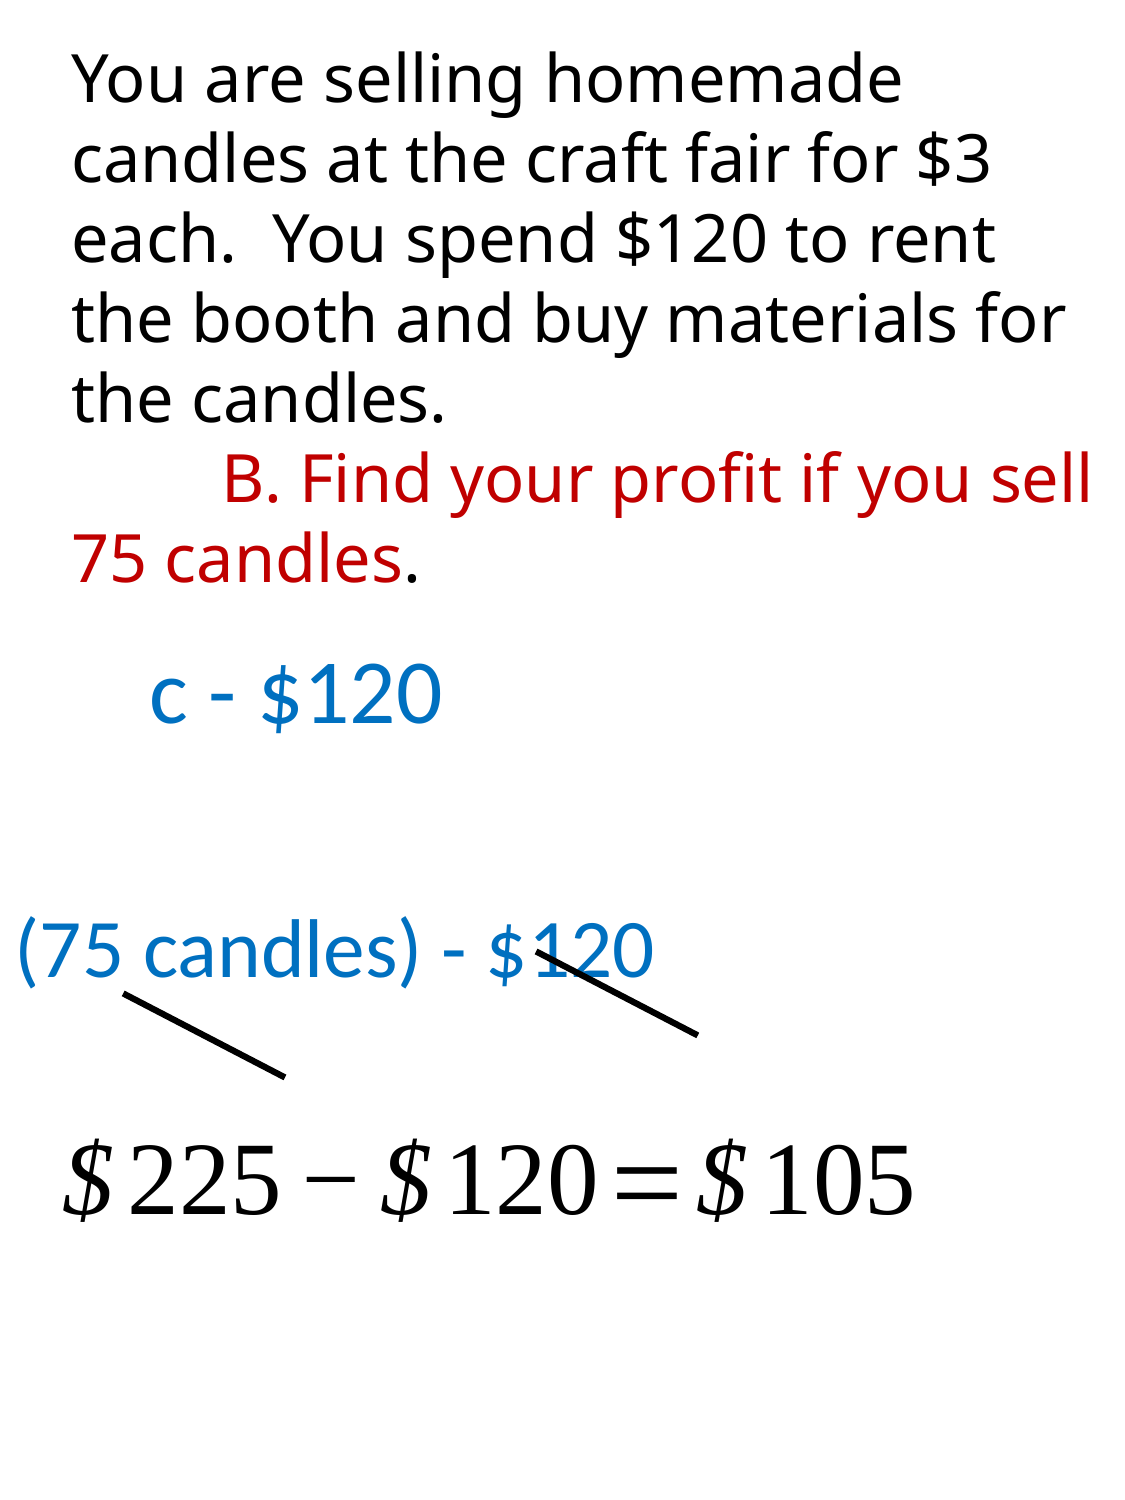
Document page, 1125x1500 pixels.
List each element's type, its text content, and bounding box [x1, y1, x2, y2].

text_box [122, 951, 699, 1078]
title You are selling homemade candles at the craft fair for $3 each. You spend $120 to rent the booth and buy materials for the candles. B. Find your profit if you sell 75 candles. [56, 6, 1125, 625]
